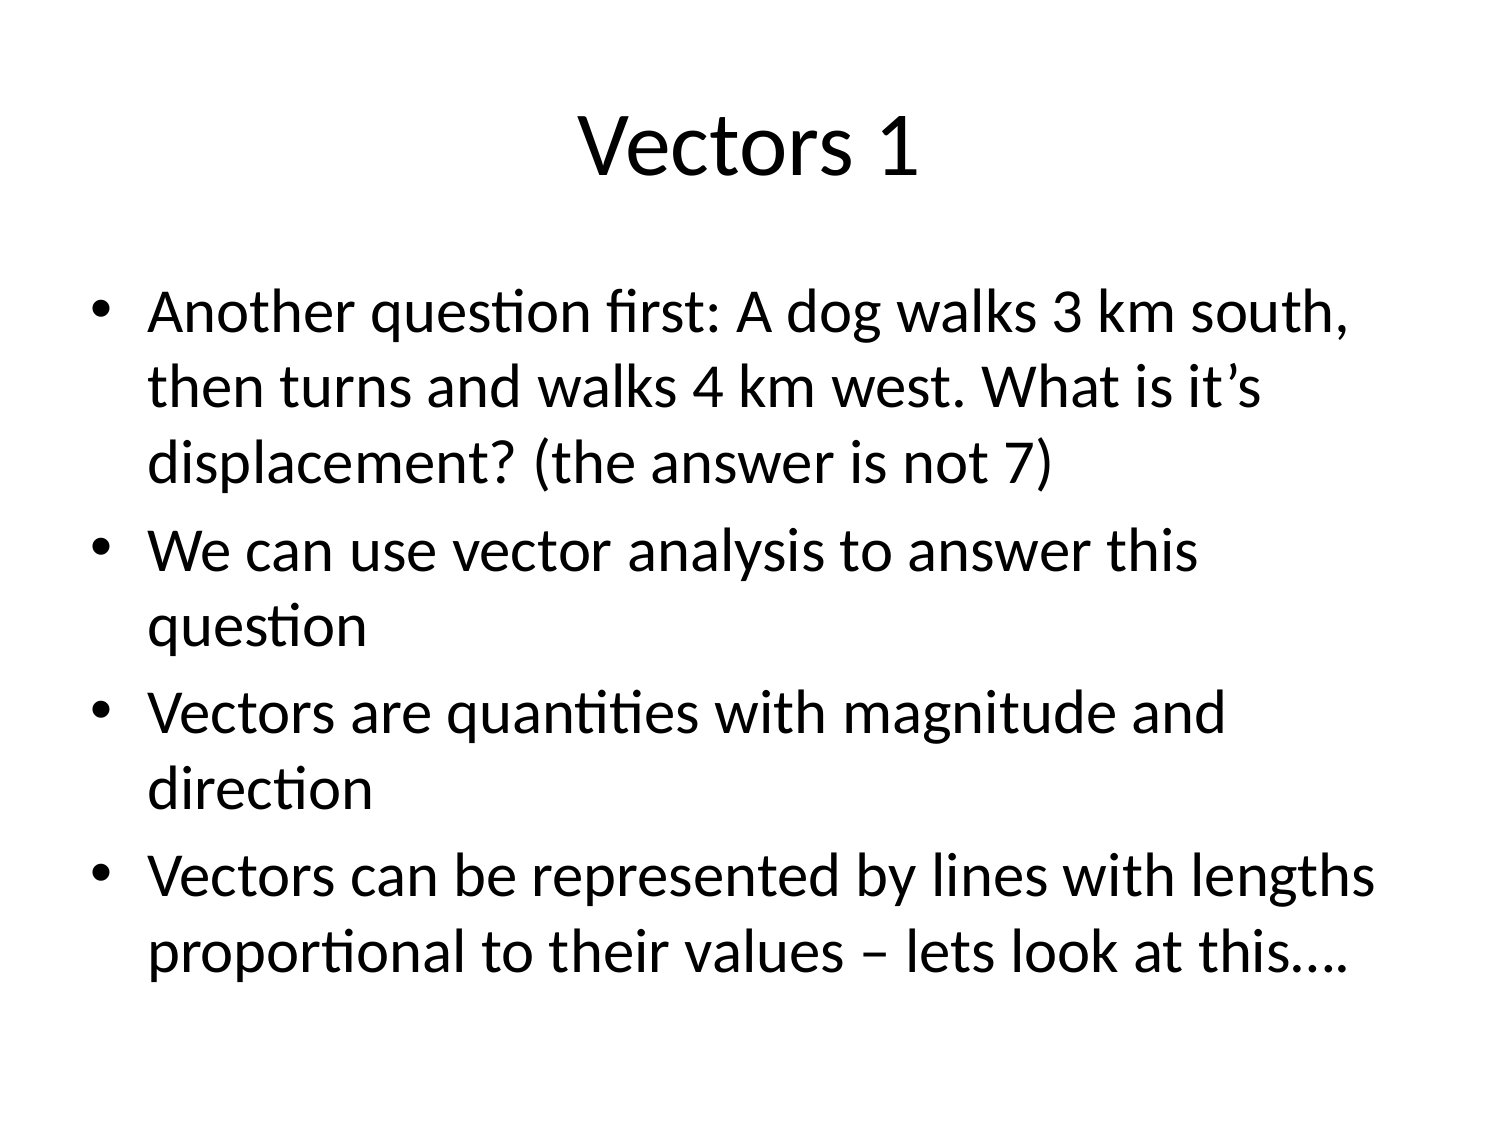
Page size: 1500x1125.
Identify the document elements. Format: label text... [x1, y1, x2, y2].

list Another question first: A dog walks 3 km south, then turns and walks 4 km west. What is it’s displacement? (the answer is not 7) We can use vector analysis to answer this question Vectors are quantities with magnitude and direction Vectors can be represented by lines with lengths proportional to their values – lets look at this…. [75, 262, 1425, 1005]
title Vectors 1 [75, 45, 1425, 233]
